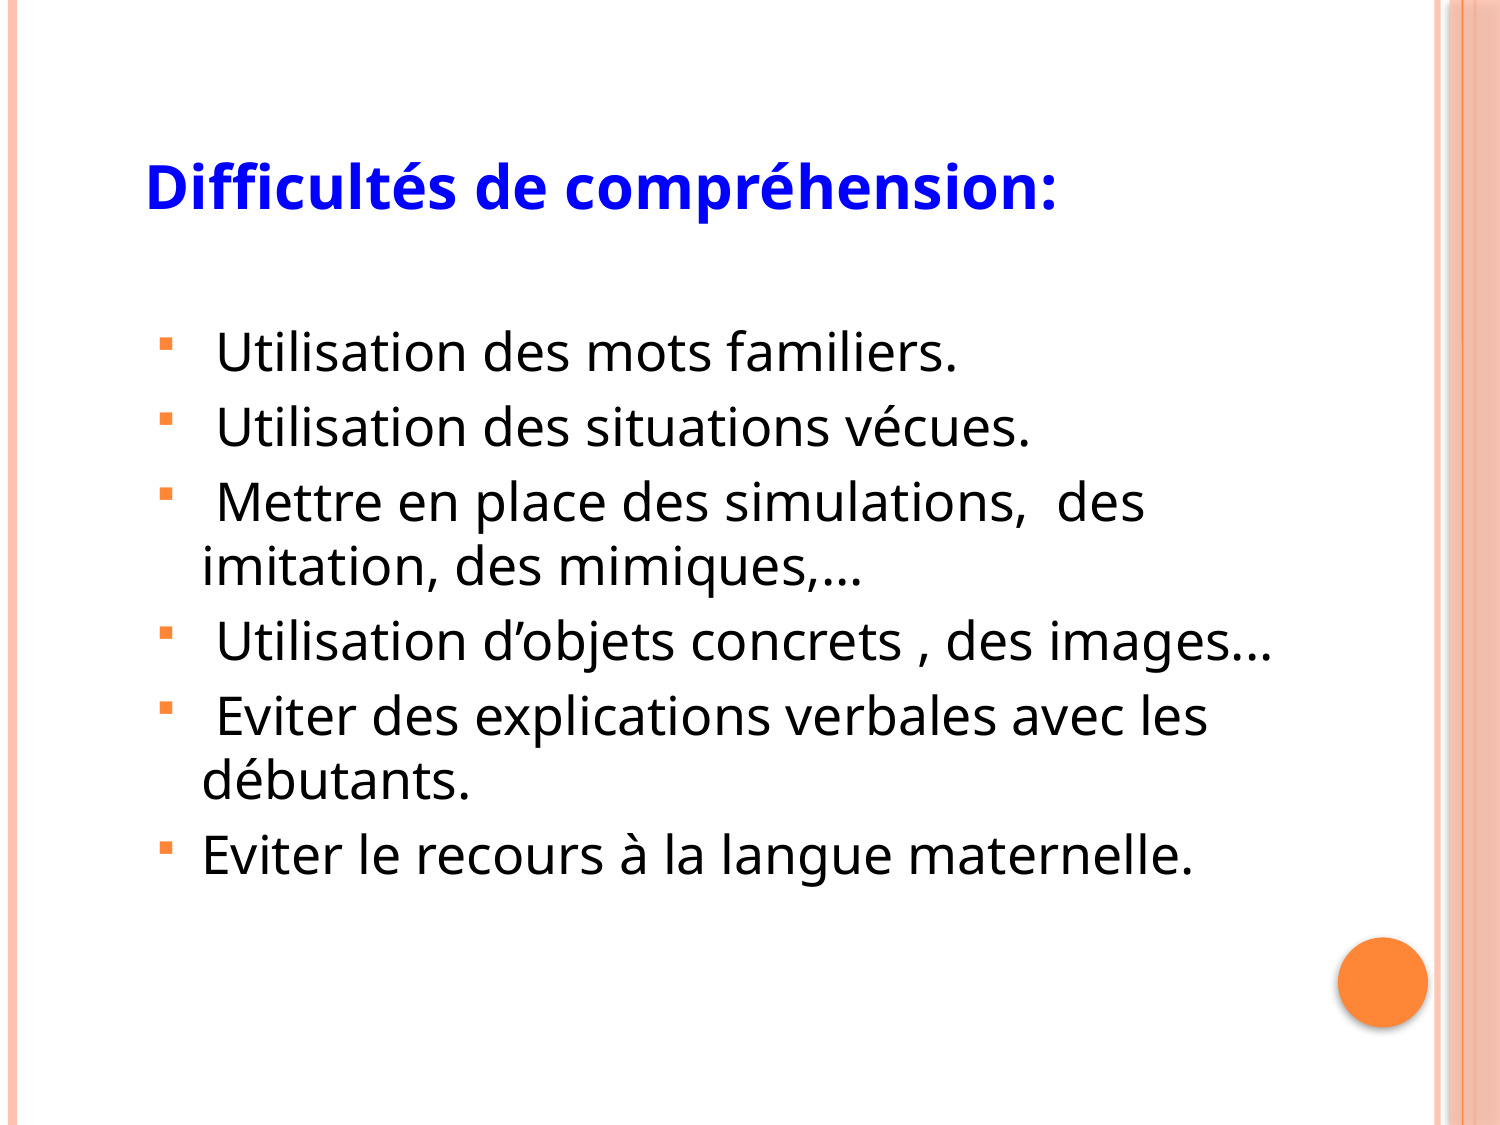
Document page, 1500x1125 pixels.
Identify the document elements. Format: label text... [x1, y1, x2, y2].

list Difficultés de compréhension: Utilisation des mots familiers. Utilisation des situations vécues. Mettre en place des simulations, des imitation, des mimiques,… Utilisation d’objets concrets , des images... Eviter des explications verbales avec les débutants. Eviter le recours à la langue maternelle. [82, 140, 1307, 941]
